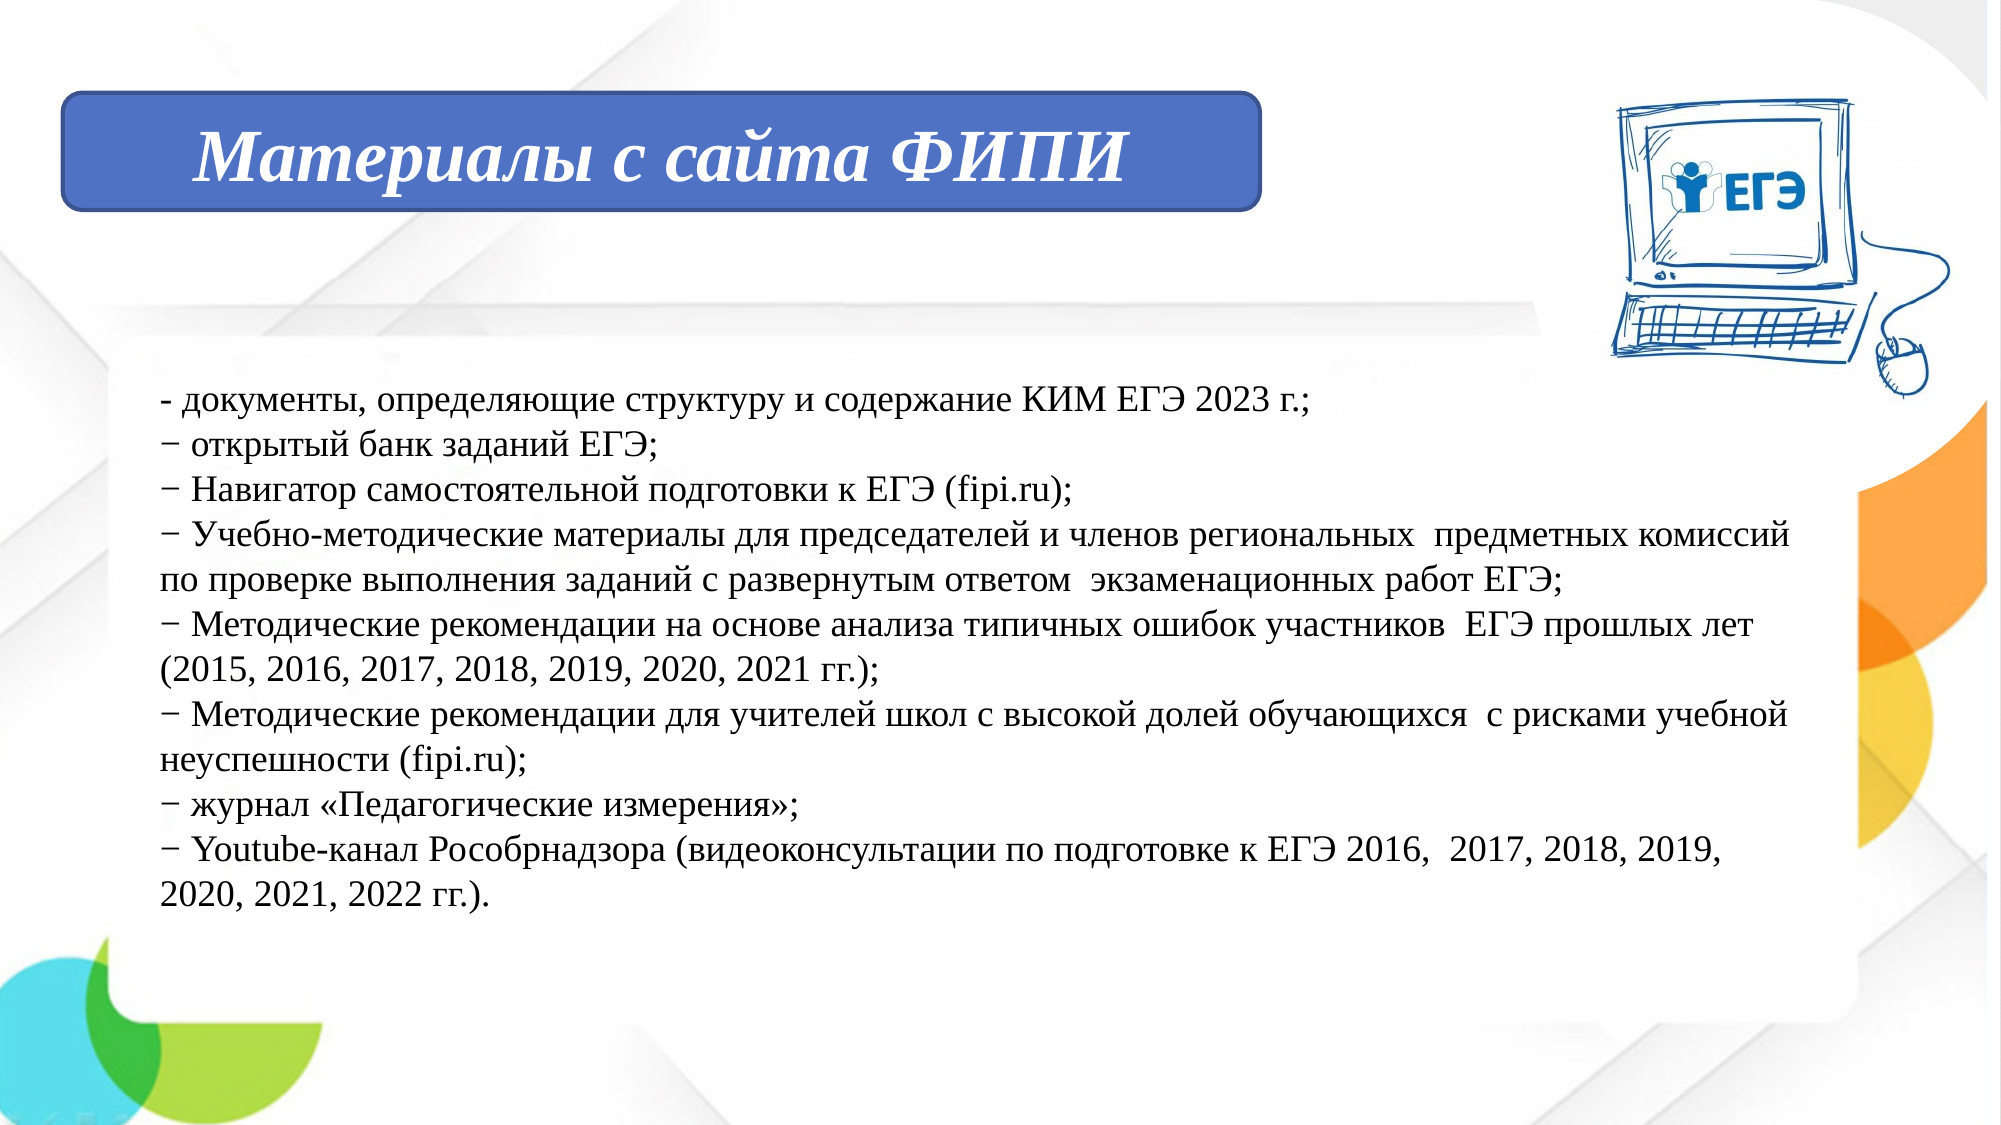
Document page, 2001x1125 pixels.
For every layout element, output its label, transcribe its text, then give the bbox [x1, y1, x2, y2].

picture [0, 0, 2001, 1125]
picture [1822, 0, 2001, 121]
text_box - документы, определяющие структуру и содержание КИМ ЕГЭ 2023 г.; − открытый банк заданий ЕГЭ; − Навигатор самостоятельной подготовки к ЕГЭ (fipi.ru); − Учебно-методические материалы для председателей и членов региональных предметных комиссий по проверке выполнения заданий с развернутым ответом экзаменационных работ ЕГЭ; − Методические рекомендации на основе анализа типичных ошибок участников ЕГЭ прошлых лет (2015, 2016, 2017, 2018, 2019, 2020, 2021 гг.); − Методические рекомендации для учителей школ с высокой долей обучающихся с рисками учебной неуспешности (fipi.ru); − журнал «Педагогические измерения»; − Youtube-канал Рособрнадзора (видеоконсультации по подготовке к ЕГЭ 2016, 2017, 2018, 2019, 2020, 2021, 2022 гг.). [145, 366, 1825, 922]
text_box Материалы с сайта ФИПИ [60, 90, 1263, 213]
